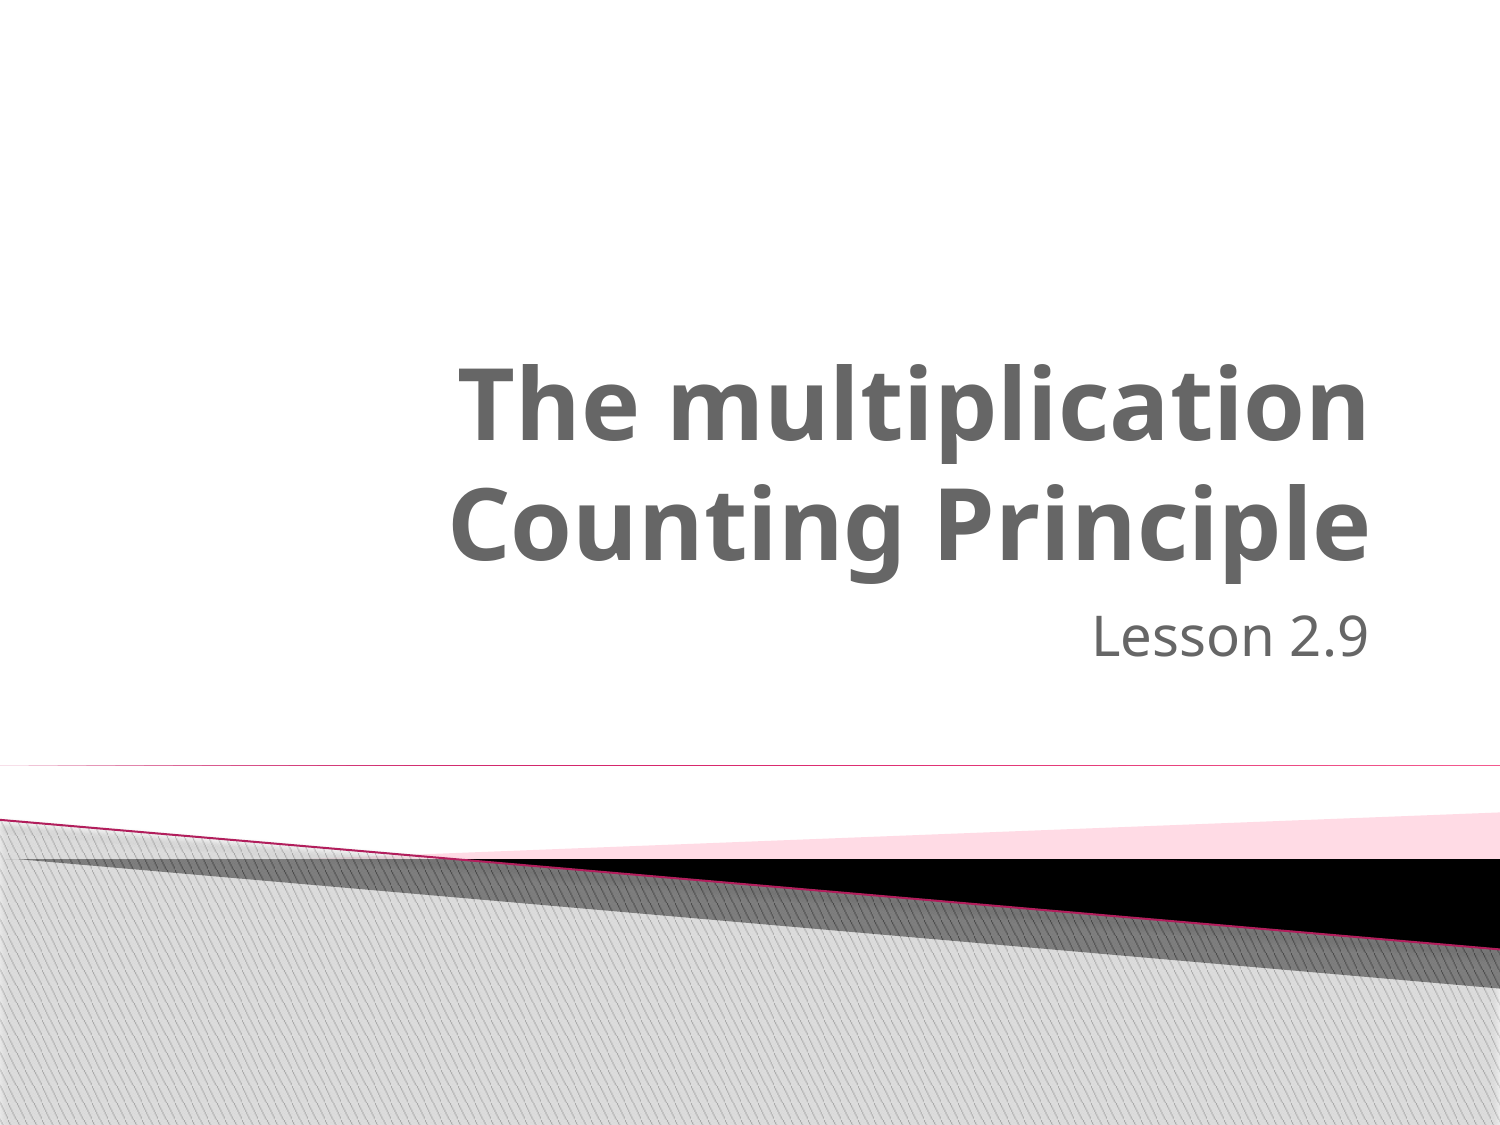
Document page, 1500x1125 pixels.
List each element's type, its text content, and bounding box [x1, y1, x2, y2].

picture [5, 859, 1500, 989]
title The multiplication Counting Principle [112, 287, 1388, 588]
subtitle Lesson 2.9 [112, 592, 1388, 790]
